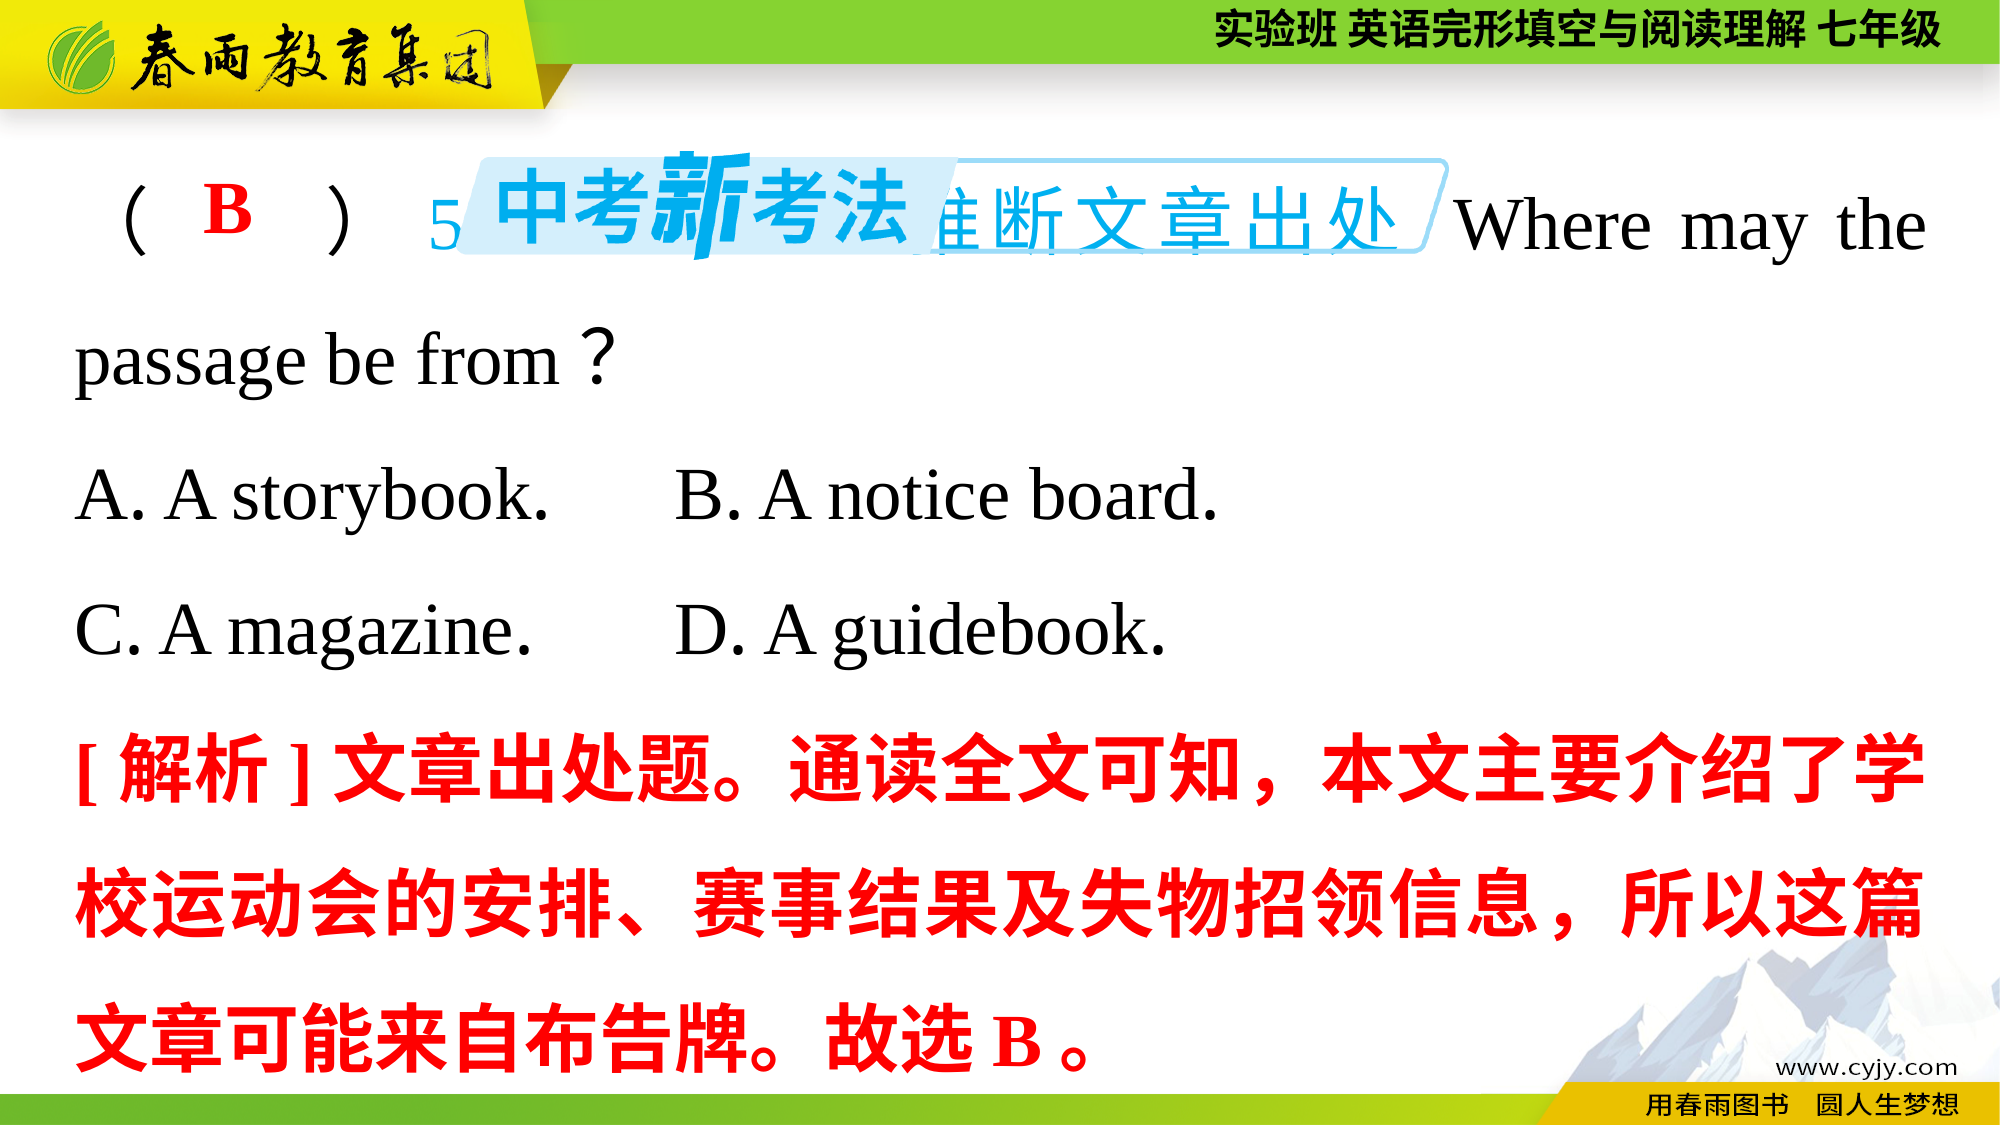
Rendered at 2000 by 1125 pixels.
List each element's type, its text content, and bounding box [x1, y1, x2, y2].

text_box B [188, 150, 269, 256]
text_box [解析]文章出处题。通读全文可知，本文主要介绍了学校运动会的安排、赛事结果及失物招领信息，所以这篇文章可能来自布告牌。故选B。 [59, 668, 1944, 1089]
list （ ）5. 推断文章出处 Where may the passage be from？ A. A storybook. B. A notice board. C. A magazine. D. A guidebook. [59, 122, 1944, 666]
picture [0, 0, 2000, 1125]
